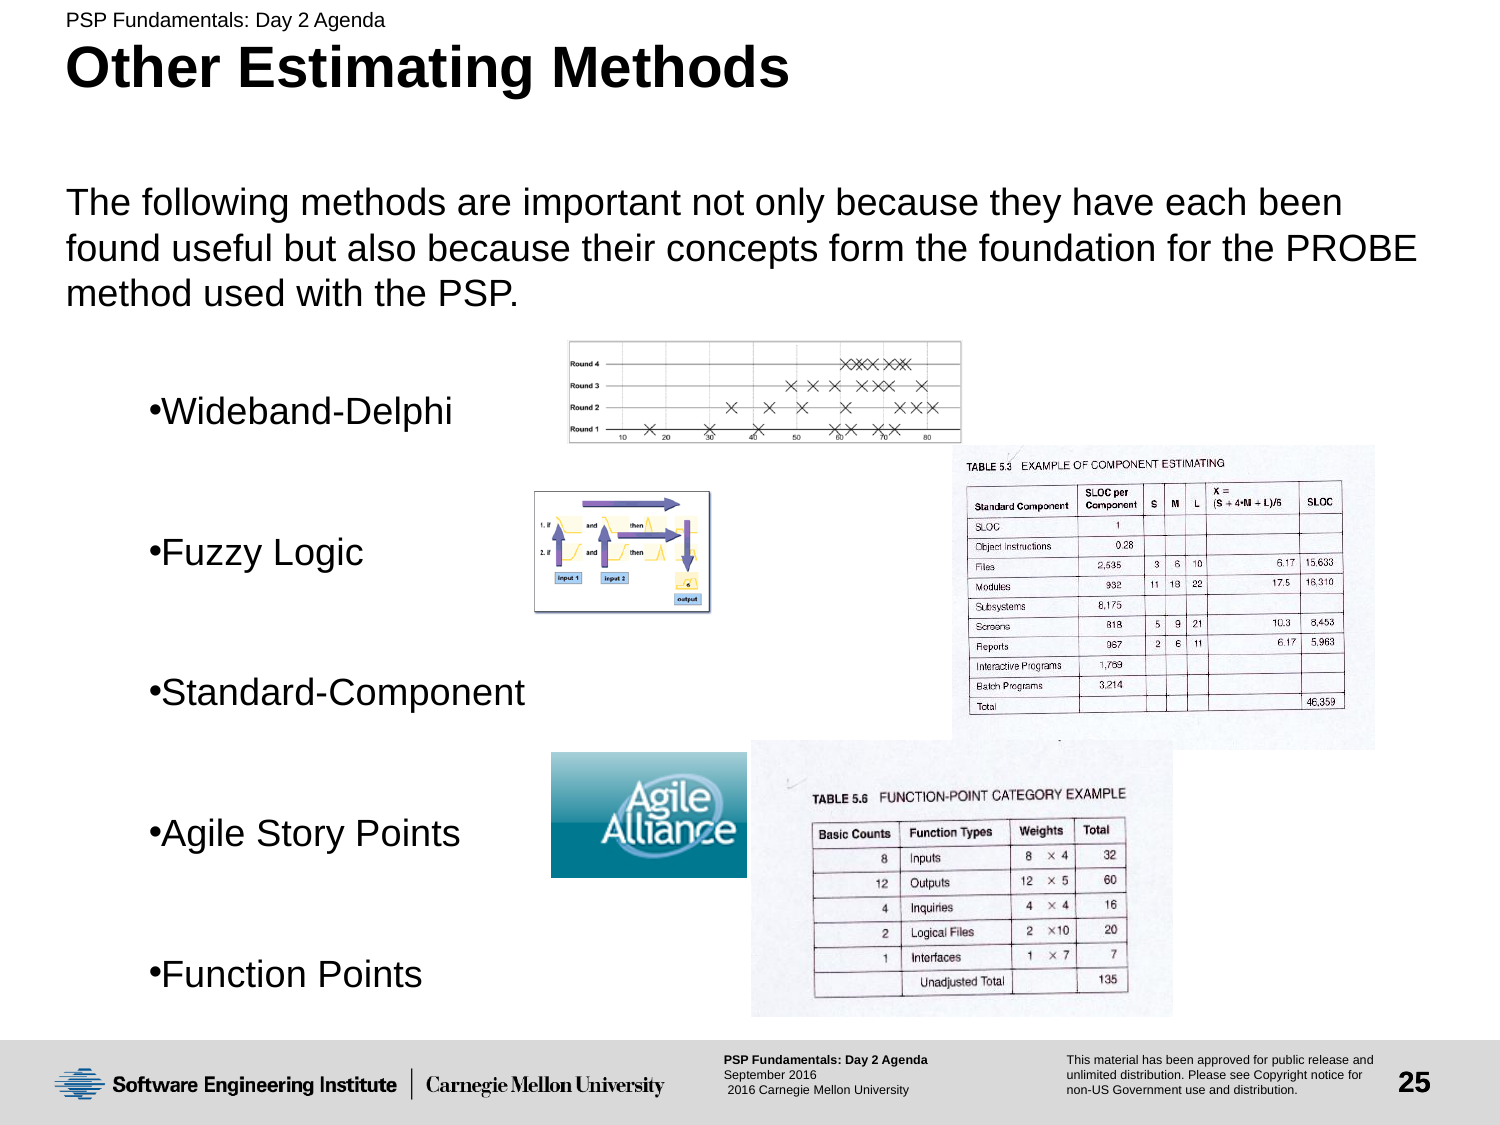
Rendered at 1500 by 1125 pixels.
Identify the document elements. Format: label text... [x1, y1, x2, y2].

picture [567, 340, 963, 444]
picture [527, 491, 712, 615]
picture [551, 752, 747, 878]
title Other Estimating Methods [65, 37, 1430, 148]
picture [46, 1061, 673, 1104]
picture [751, 445, 1375, 1017]
list The following methods are important not only because they have each been found useful but also because their concepts form the foundation for the PROBE method used with the PSP. Wideband-Delphi Fuzzy Logic Standard-Component Agile Story Points Function Points [65, 177, 1431, 1000]
